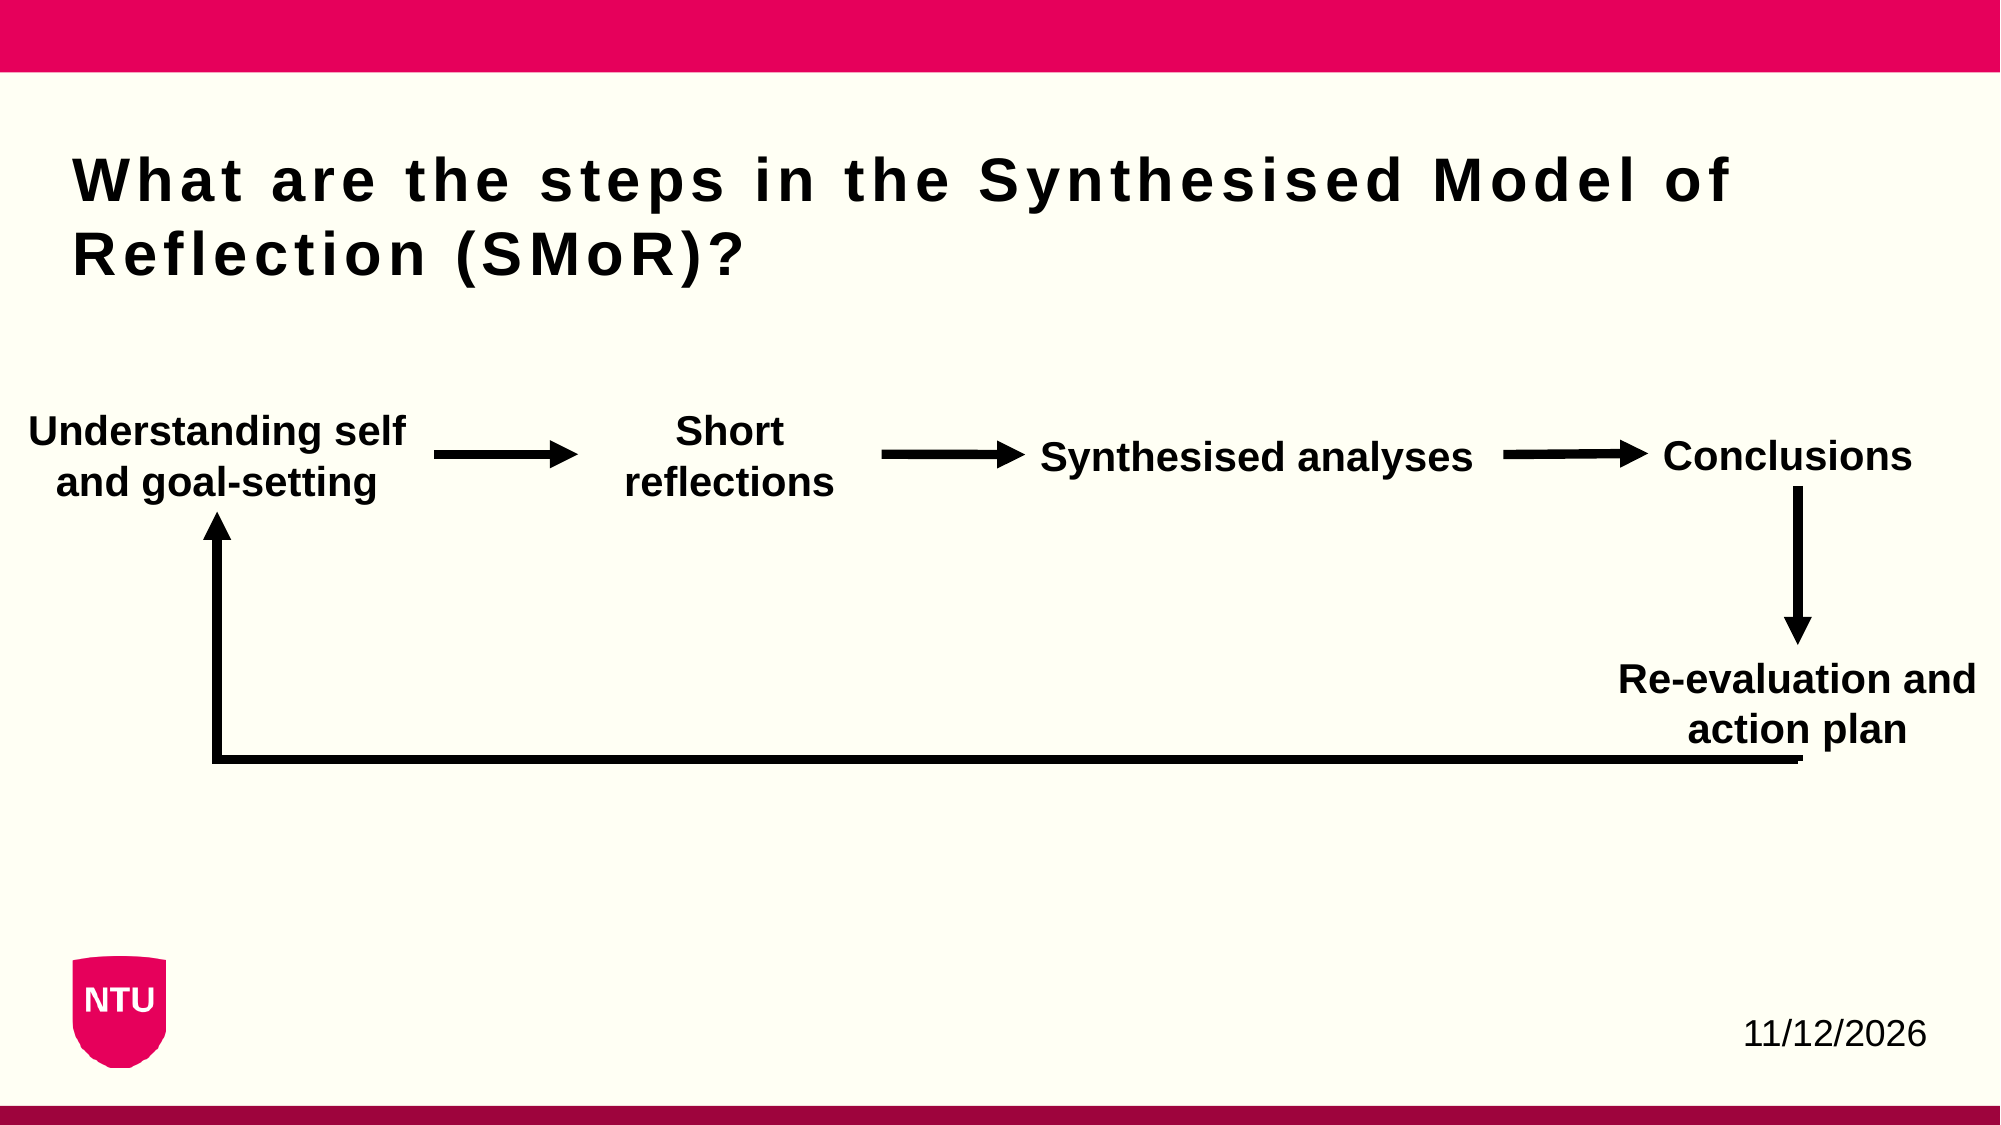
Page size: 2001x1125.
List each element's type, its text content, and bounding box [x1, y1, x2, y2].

text_box 3/25/2023 [1132, 993, 1928, 1055]
text_box Short reflections [578, 396, 882, 512]
title What are the steps in the Synthesised Model of Reflection (SMoR)? [1132, 131, 1928, 296]
text_box Re-evaluation and action plan [1580, 644, 2000, 760]
title What are the steps in the Synthesised Model of Reflection (SMoR)? [72, 131, 883, 296]
text_box Synthesised analyses [1132, 422, 1504, 487]
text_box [883, 0, 1132, 1125]
text_box Conclusions [1648, 421, 1948, 486]
text_box Understanding self and goal-setting [0, 396, 435, 512]
